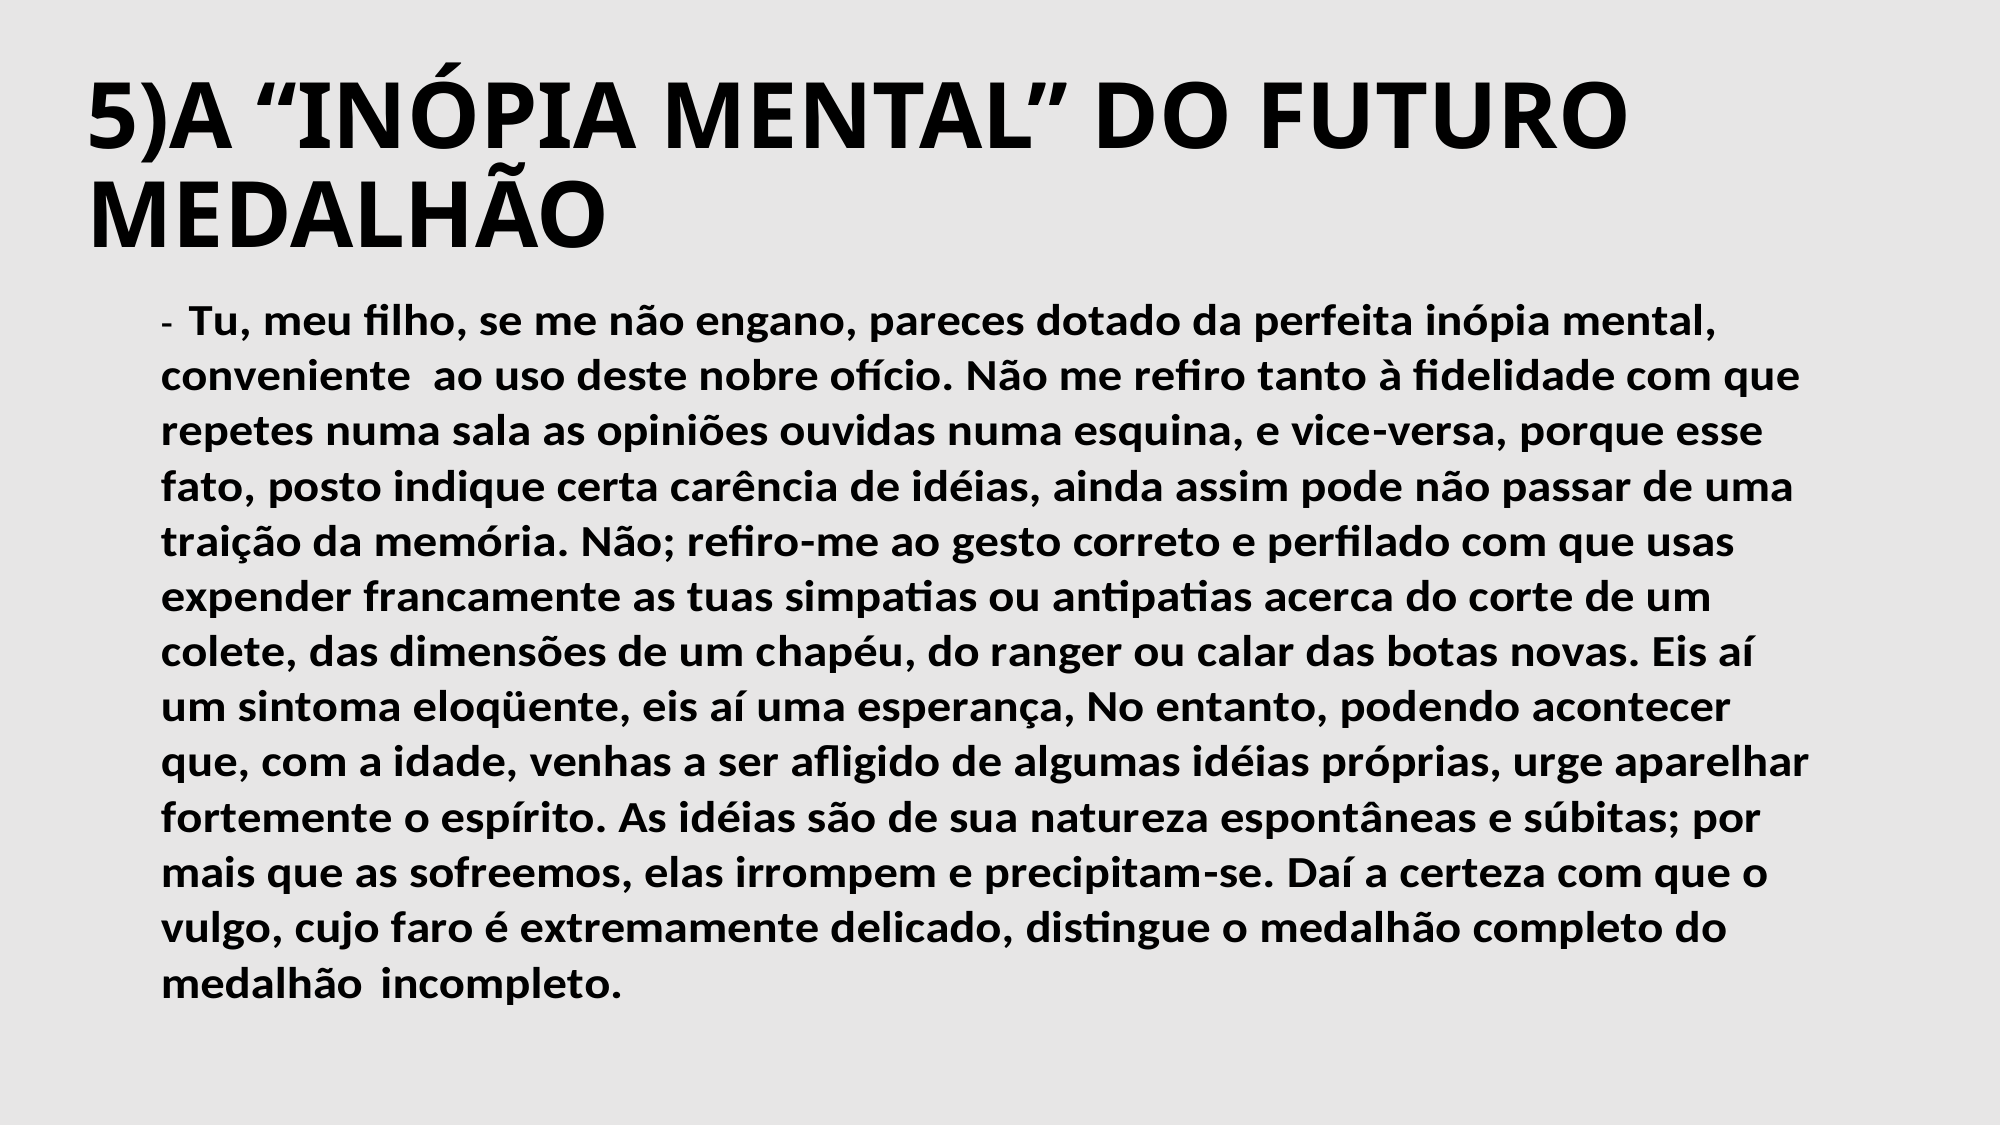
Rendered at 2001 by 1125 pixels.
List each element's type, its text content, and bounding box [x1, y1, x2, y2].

title 5)A “INÓPIA MENTAL” DO FUTURO MEDALHÃO [71, 59, 1863, 278]
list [137, 292, 1863, 1066]
